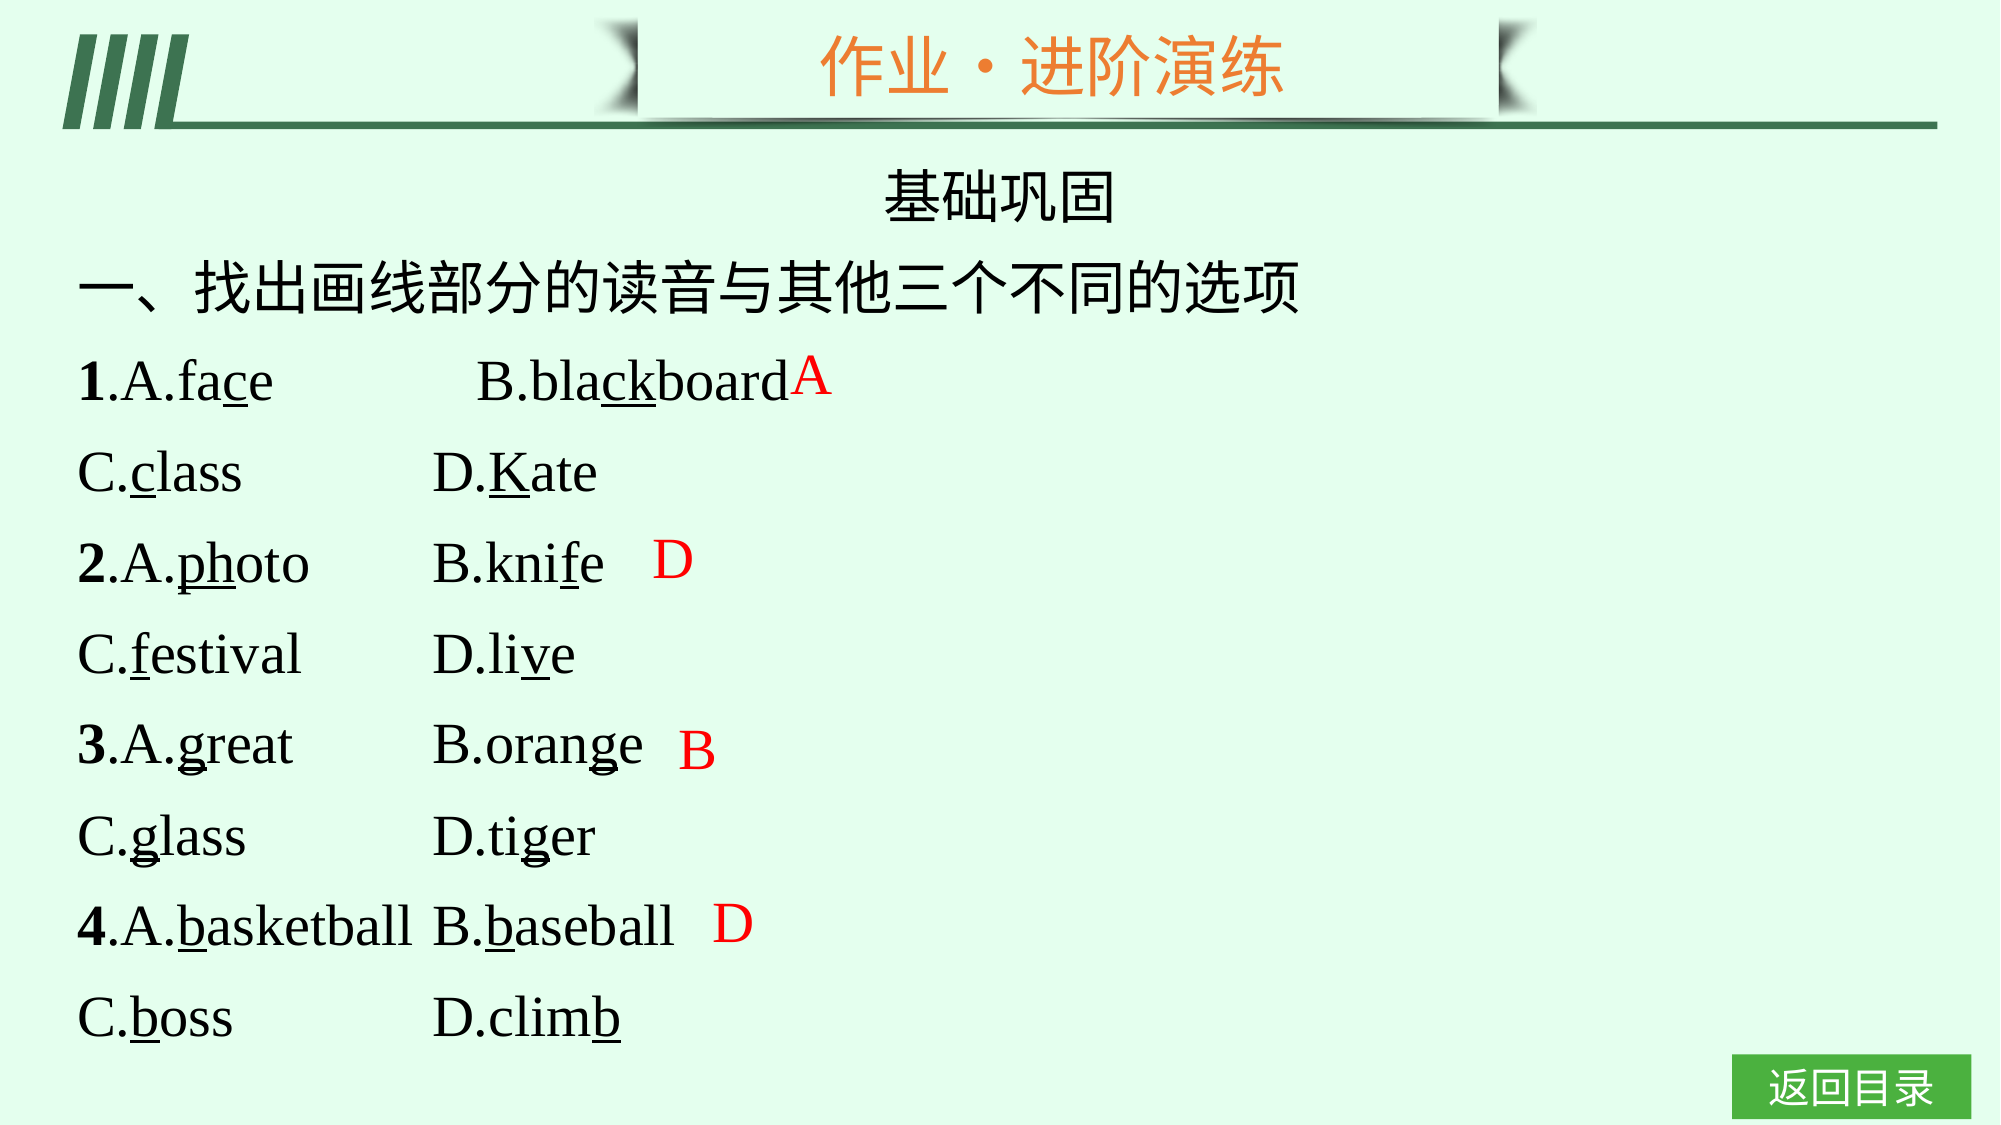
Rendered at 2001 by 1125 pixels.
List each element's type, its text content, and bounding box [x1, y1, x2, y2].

text_box A [776, 328, 860, 414]
text_box D [697, 877, 770, 962]
text_box 基础巩固 一、找出画线部分的读音与其他三个不同的选项 1.A.face B.blackboard C.class D.Kate 2.A.photo B.knife C.festival D.live 3.A.great B.orange C.glass D.tiger 4.A.basketball B.baseball C.boss D.climb [62, 131, 1938, 1056]
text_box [594, 16, 1537, 127]
text_box B [663, 703, 733, 789]
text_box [62, 34, 1938, 130]
text_box D [637, 512, 710, 598]
